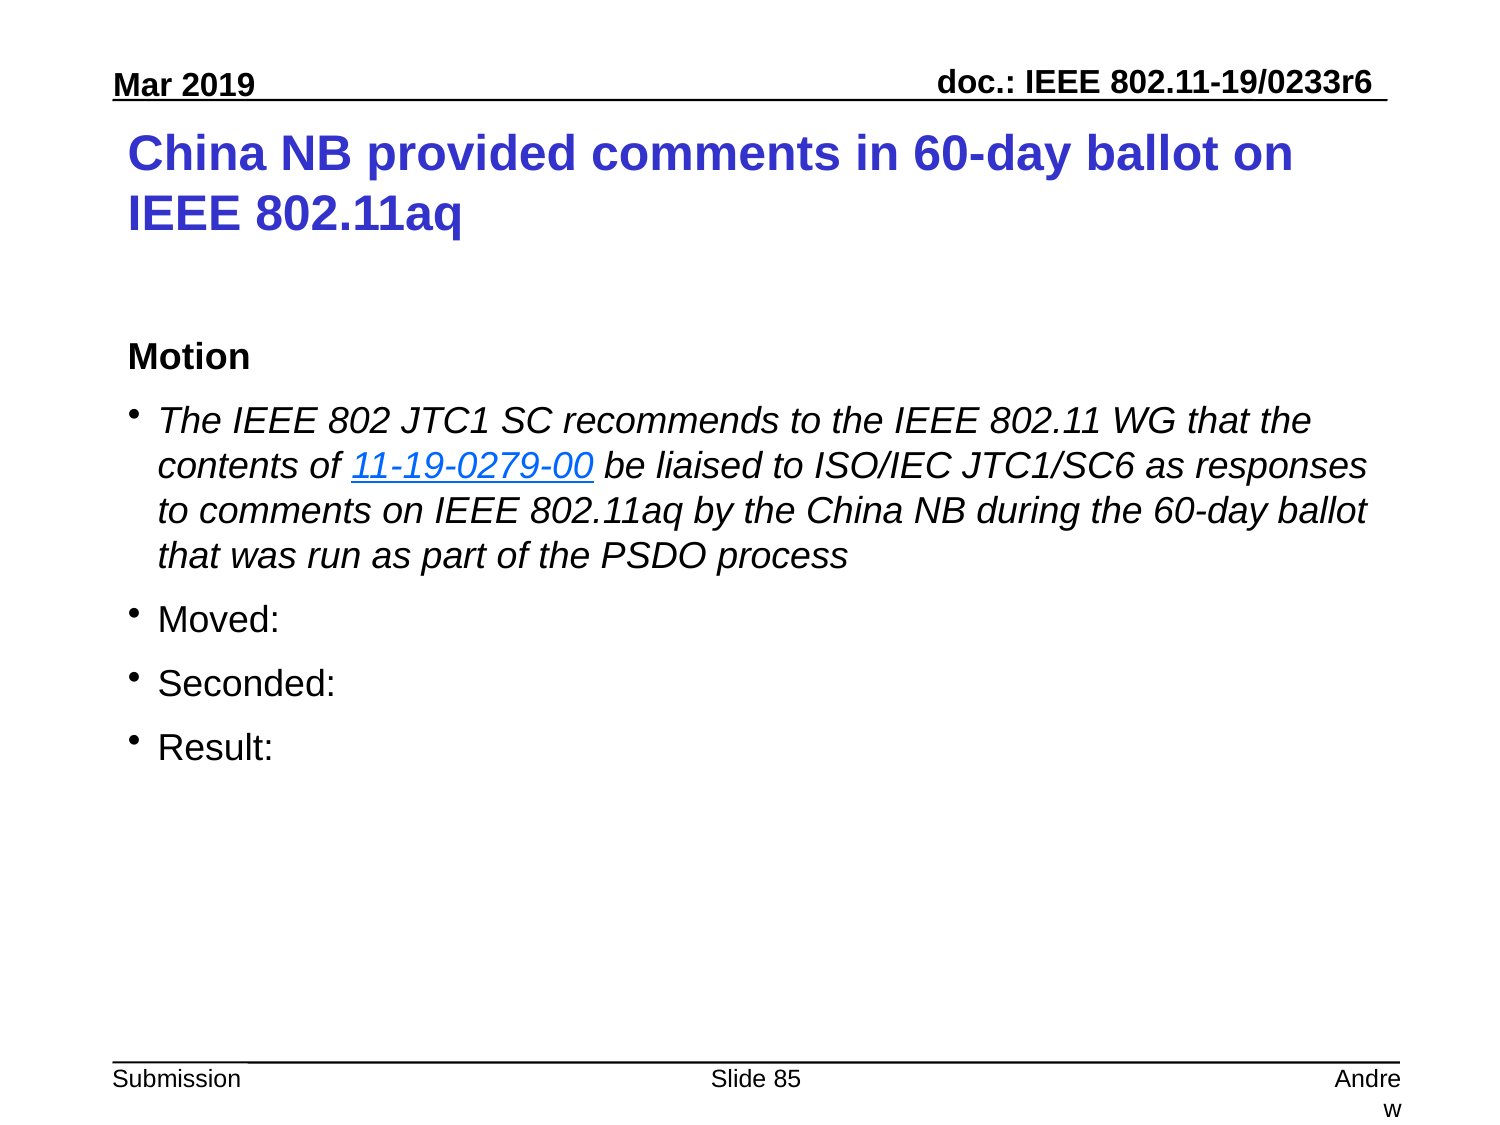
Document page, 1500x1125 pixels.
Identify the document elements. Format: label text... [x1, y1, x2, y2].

footer Andrew Myles, Cisco [1320, 1061, 1402, 1093]
list Motion The IEEE 802 JTC1 SC recommends to the IEEE 802.11 WG that the contents of 11-19-0279-00 be liaised to ISO/IEC JTC1/SC6 as responses to comments on IEEE 802.11aq by the China NB during the 60-day ballot that was run as part of the PSDO process Moved: Seconded: Result: [112, 324, 1388, 1000]
slide_number Slide 85 [709, 1061, 803, 1093]
title China NB provided comments in 60-day ballot on IEEE 802.11aq [112, 112, 1388, 288]
